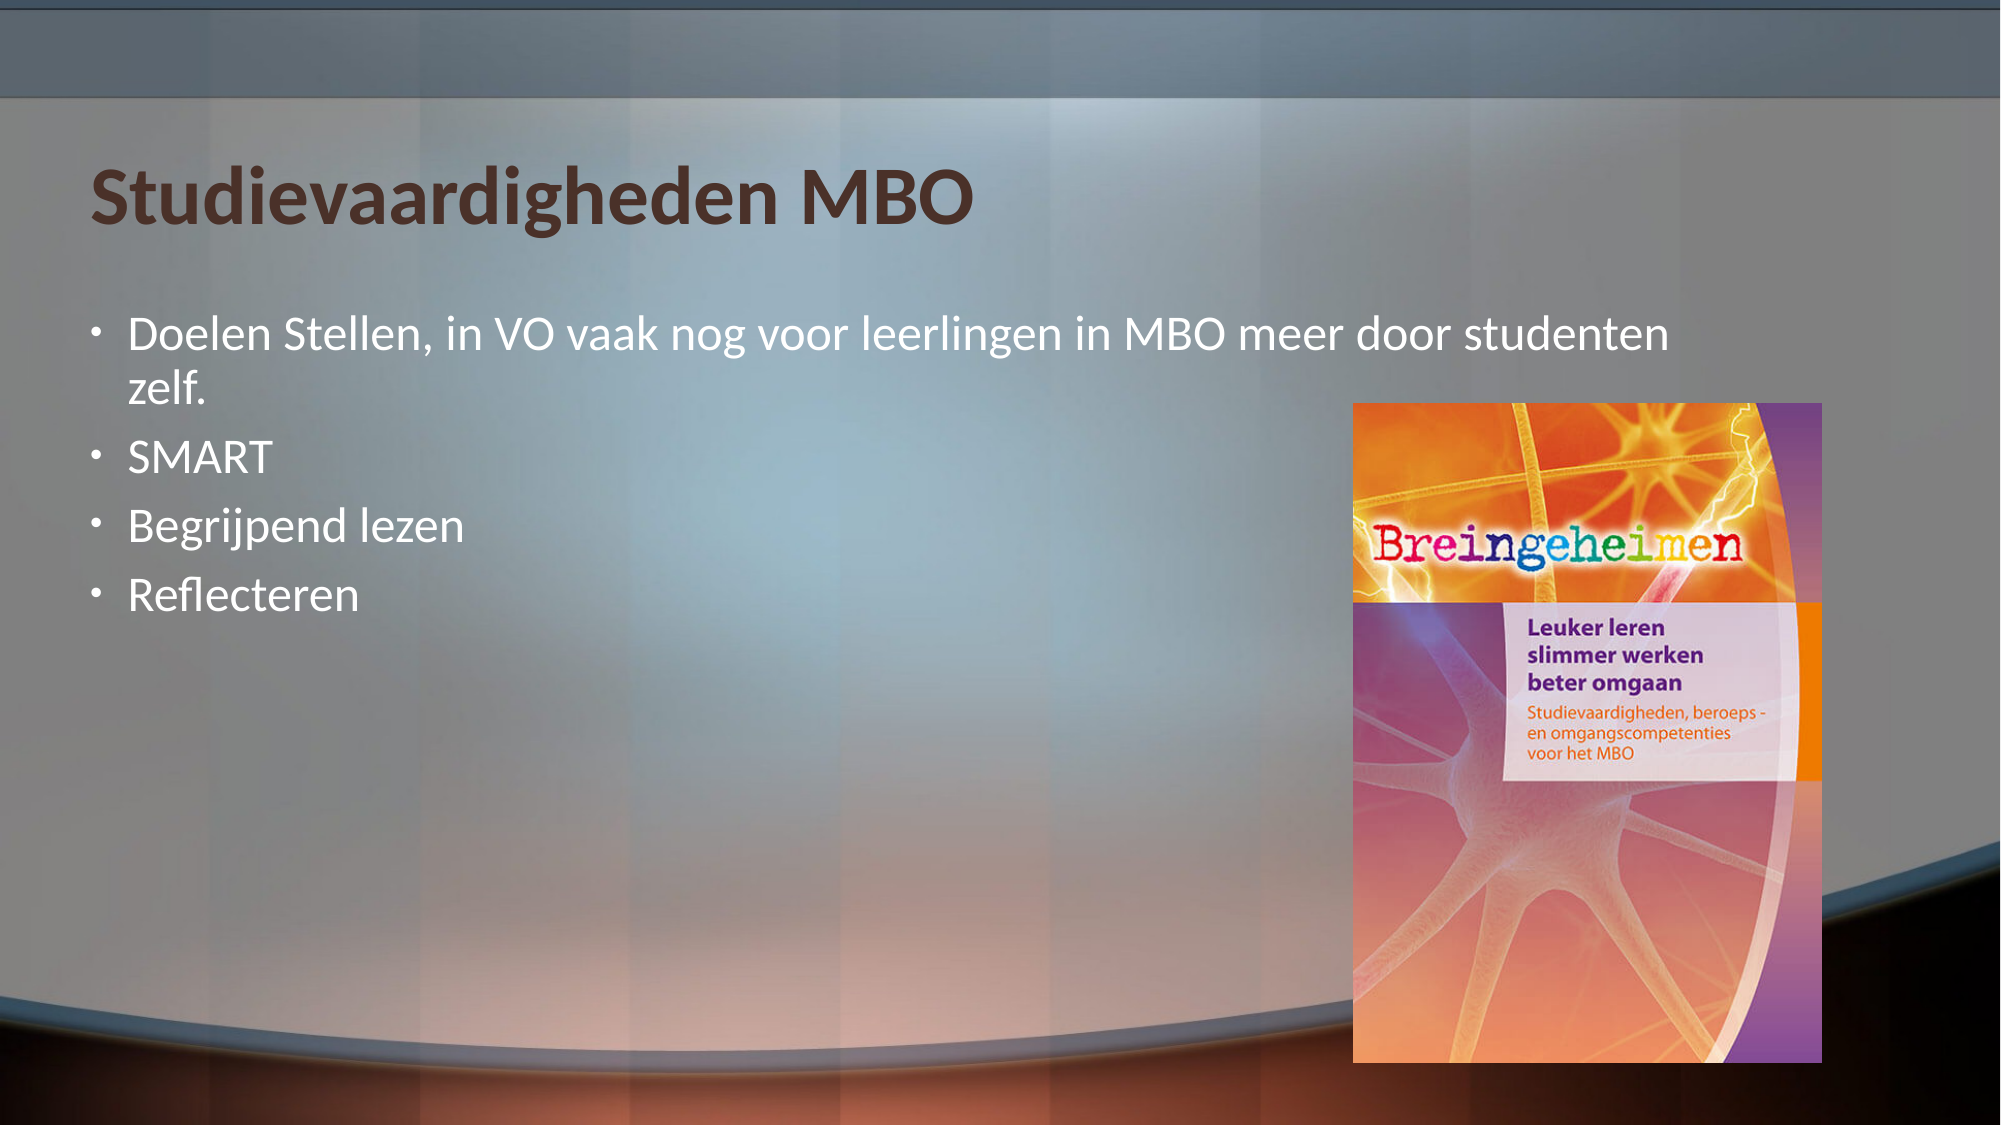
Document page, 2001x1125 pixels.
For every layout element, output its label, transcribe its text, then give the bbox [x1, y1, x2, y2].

list Doelen Stellen, in VO vaak nog voor leerlingen in MBO meer door studenten zelf. SMART Begrijpend lezen Reflecteren [75, 299, 1732, 920]
picture [0, 0, 2001, 1125]
title Studievaardigheden MBO [75, 104, 1732, 294]
